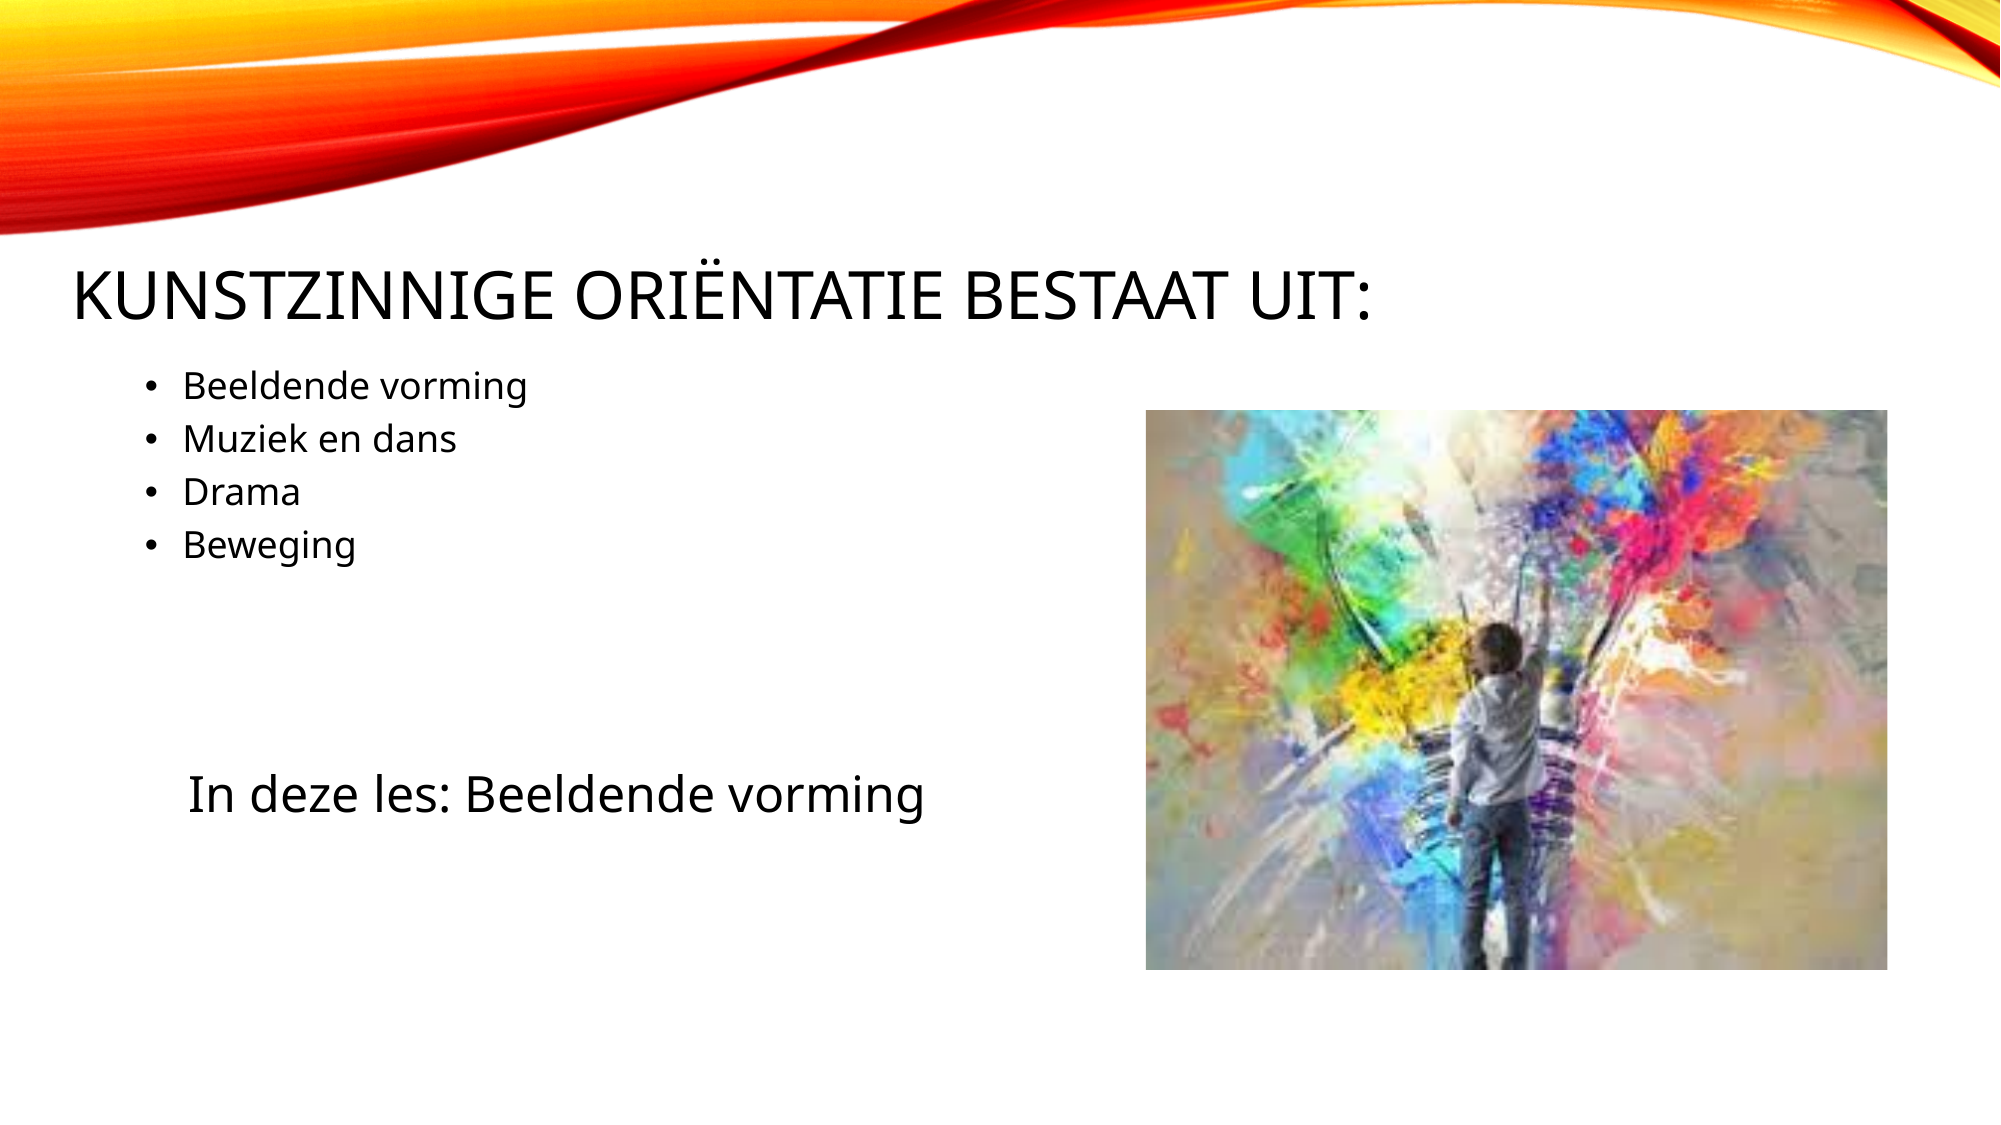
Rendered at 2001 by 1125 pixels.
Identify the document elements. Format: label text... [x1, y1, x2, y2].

text_box Beeldende vorming Muziek en dans Drama Beweging [111, 359, 1066, 1021]
picture [1145, 410, 1888, 971]
text_box In deze les: Beeldende vorming [174, 754, 942, 830]
text_box Kunstzinnige Oriëntatie bestaat uit: [0, 237, 1390, 405]
picture [0, 0, 2000, 237]
